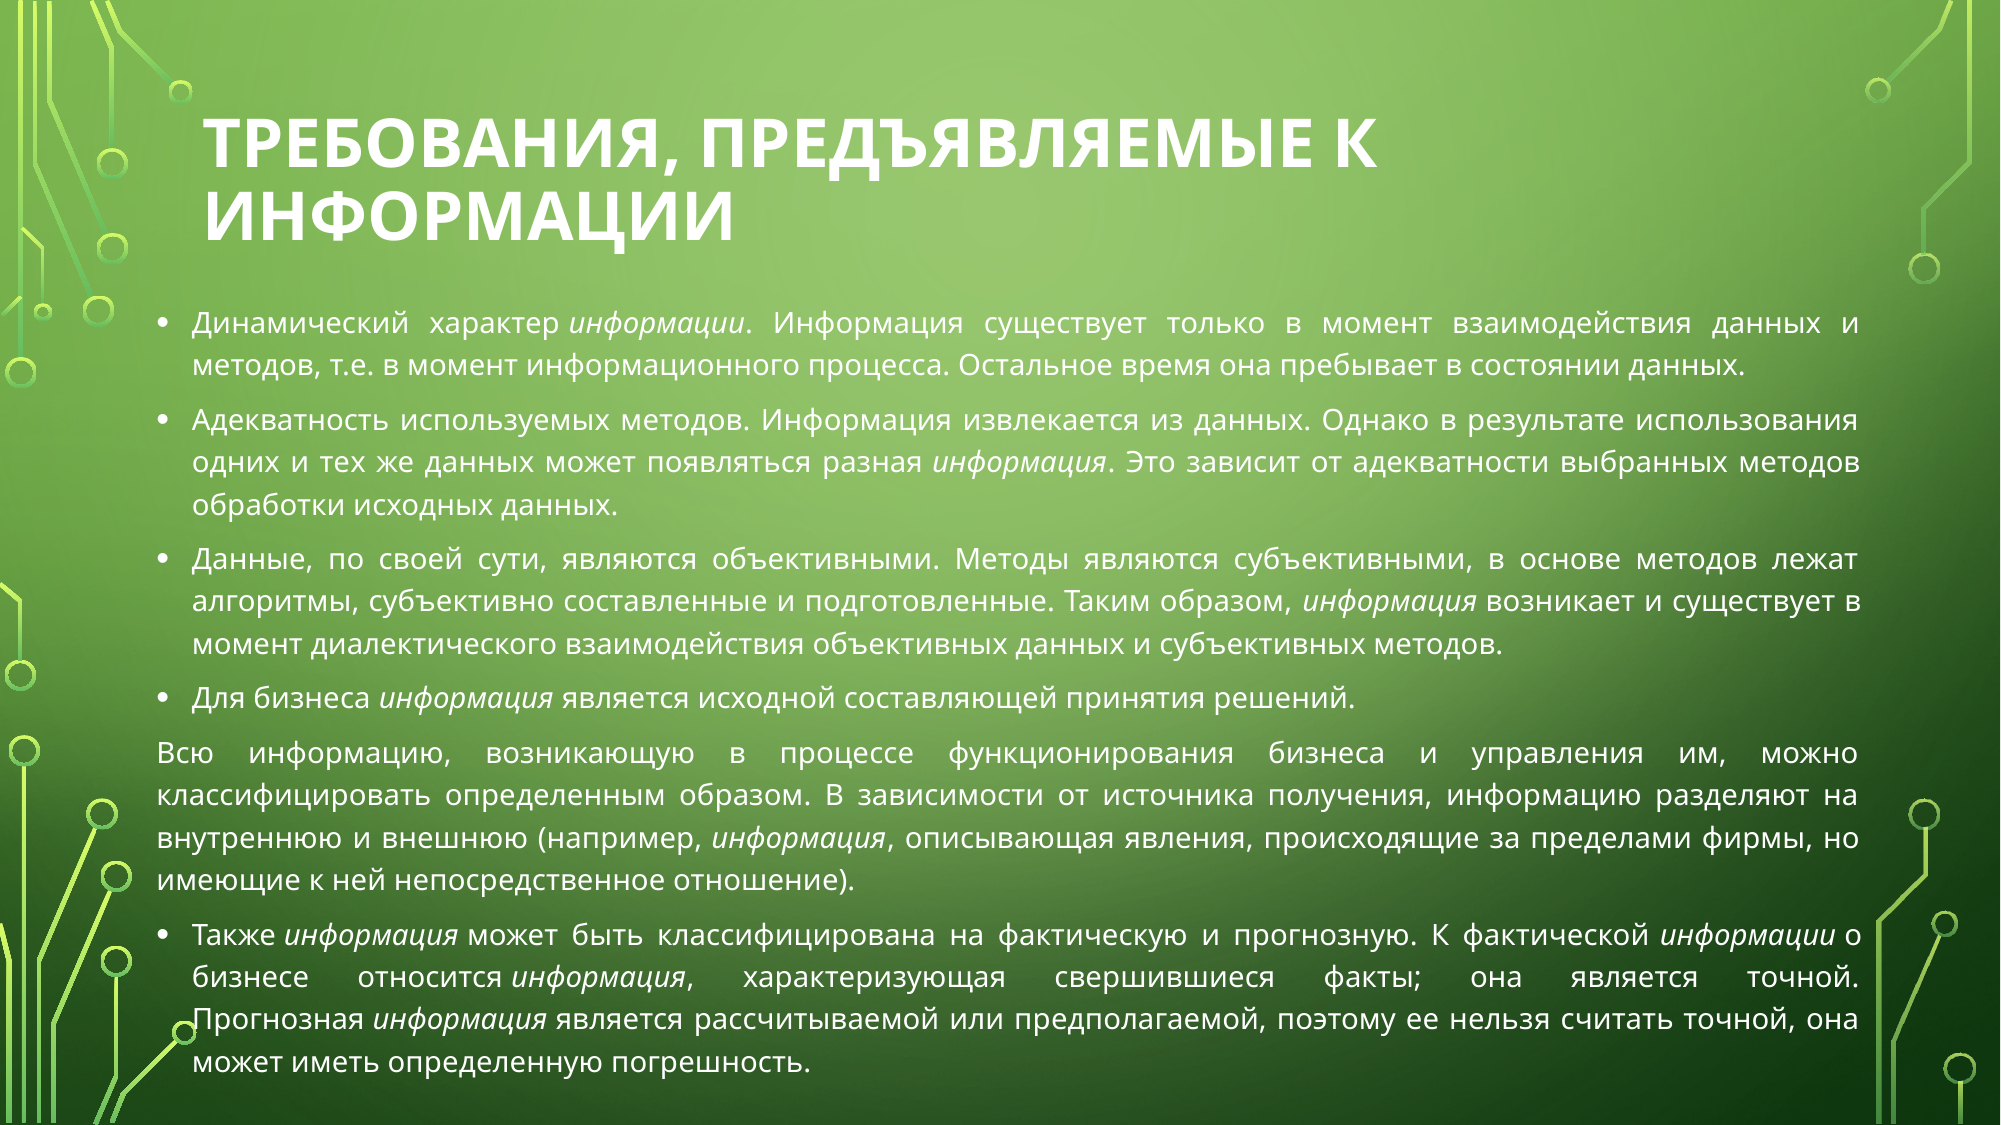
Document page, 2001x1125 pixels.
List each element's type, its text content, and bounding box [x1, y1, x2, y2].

list Динамический характер информации. Информация существует только в момент взаимодействия данных и методов, т.е. в момент информационного процесса. Остальное время она пребывает в состоянии данных. Адекватность используемых методов. Информация извлекается из данных. Однако в результате использования одних и тех же данных может появляться разная информация. Это зависит от адекватности выбранных методов обработки исходных данных. Данные, по своей сути, являются объективными. Методы являются субъективными, в основе методов лежат алгоритмы, субъективно составленные и подготовленные. Таким образом, информация возникает и существует в момент диалектического взаимодействия объективных данных и субъективных методов. Для бизнеса информация является исходной составляющей принятия решений. Всю информацию, возникающую в процессе функционирования бизнеса и управления им, можно классифицировать определенным образом. В зависимости от источника получения, информацию разделяют на внутреннюю и внешнюю (например, информация, описывающая явления, происходящие за пределами фирмы, но имеющие к ней непосредственное отношение). Также информация может быть классифицирована на фактическую и прогнозную. К фактической информации о бизнесе относится информация, характеризующая свершившиеся факты; она является точной. Прогнозная информация является рассчитываемой или предполагаемой, поэтому ее нельзя считать точной, она может иметь определенную погрешность. [141, 289, 1878, 1098]
title Требования, предъявляемые к информации [187, 101, 1813, 289]
